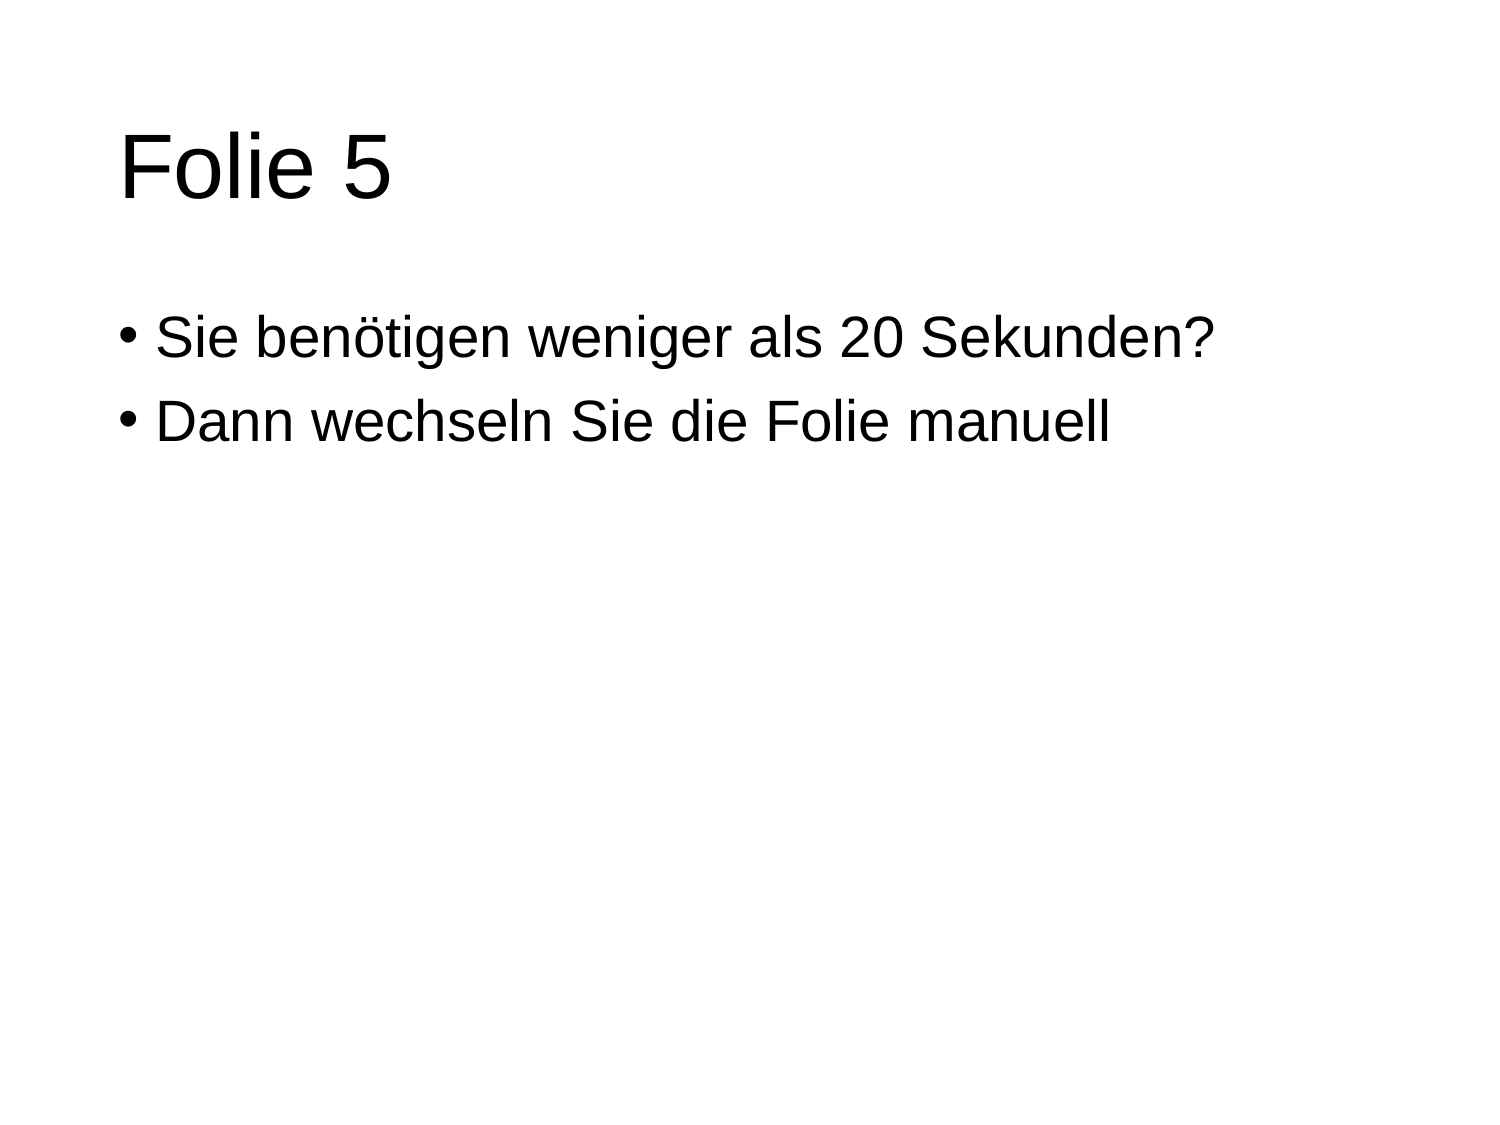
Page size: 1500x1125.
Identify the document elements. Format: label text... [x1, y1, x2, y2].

list Sie benötigen weniger als 20 Sekunden? Dann wechseln Sie die Folie manuell [103, 299, 1397, 1014]
title Folie 5 [103, 59, 1397, 278]
